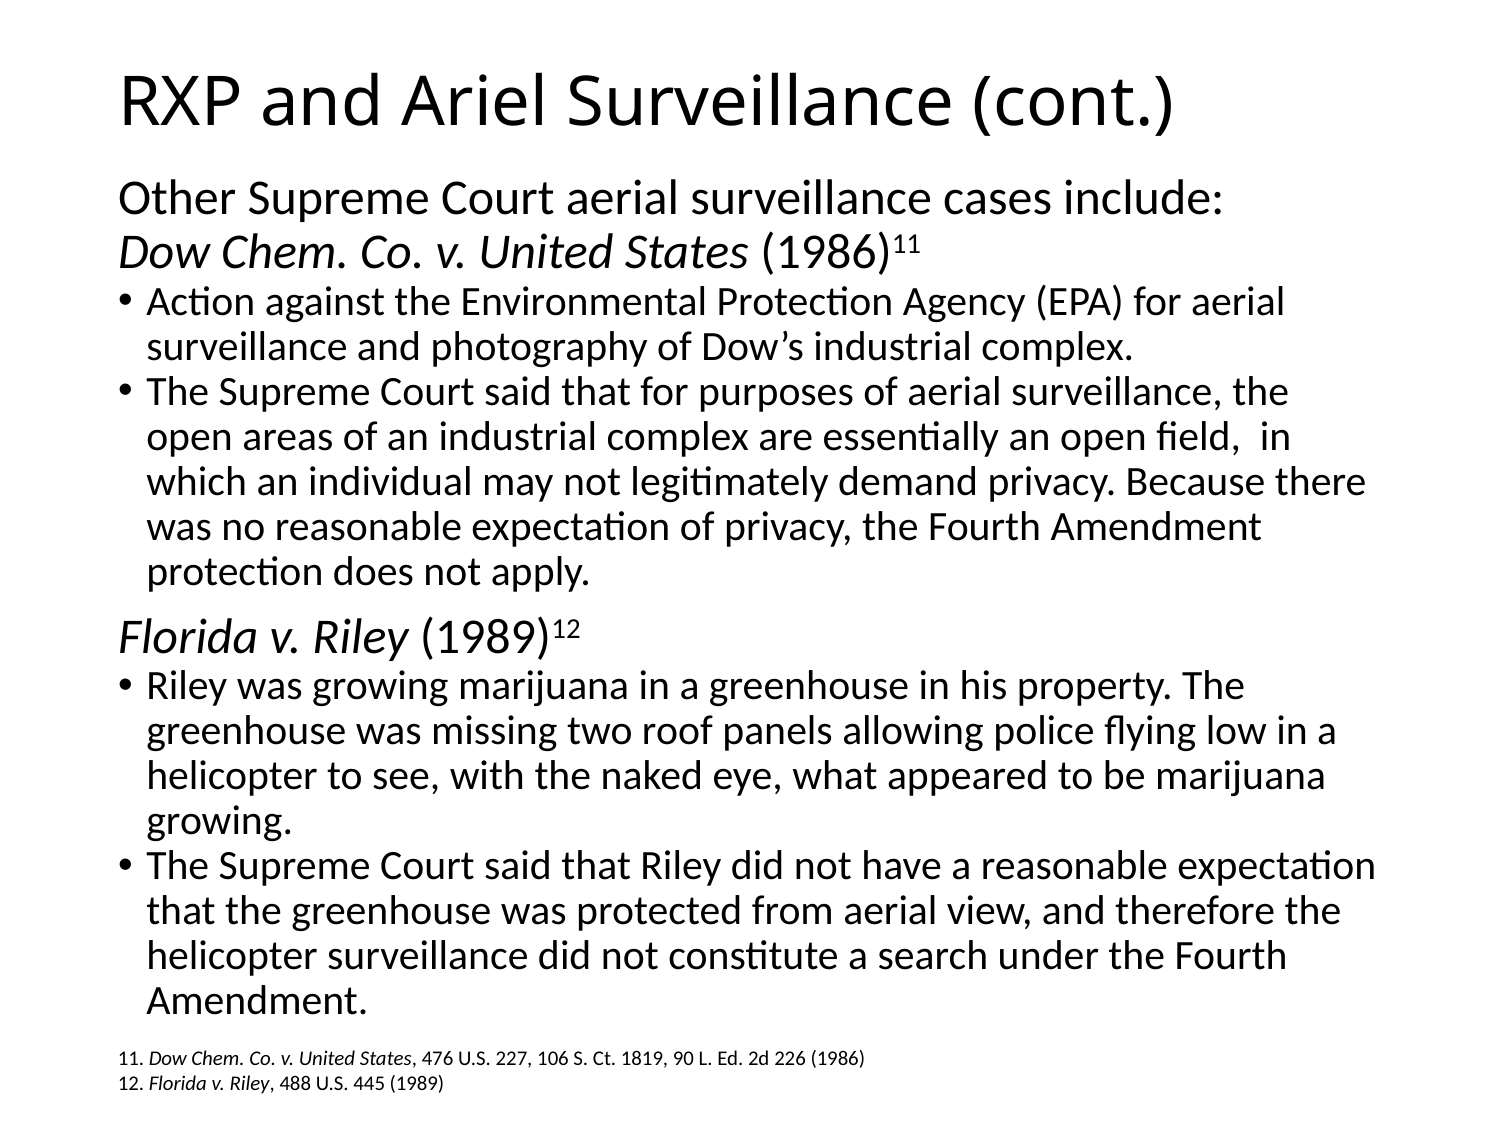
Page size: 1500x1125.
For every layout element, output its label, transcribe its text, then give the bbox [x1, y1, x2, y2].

title RXP and Ariel Surveillance (cont.) [102, 17, 1398, 163]
text_box 11. Dow Chem. Co. v. United States, 476 U.S. 227, 106 S. Ct. 1819, 90 L. Ed. 2d 226 (1986) 12. Florida v. Riley, 488 U.S. 445 (1989) [103, 1037, 1334, 1102]
list Other Supreme Court aerial surveillance cases include: Dow Chem. Co. v. United States (1986)11 Action against the Environmental Protection Agency (EPA) for aerial surveillance and photography of Dow’s industrial complex. The Supreme Court said that for purposes of aerial surveillance, the open areas of an industrial complex are essentially an open field, in which an individual may not legitimately demand privacy. Because there was no reasonable expectation of privacy, the Fourth Amendment protection does not apply. Florida v. Riley (1989)12 Riley was growing marijuana in a greenhouse in his property. The greenhouse was missing two roof panels allowing police flying low in a helicopter to see, with the naked eye, what appeared to be marijuana growing. The Supreme Court said that Riley did not have a reasonable expectation that the greenhouse was protected from aerial view, and therefore the helicopter surveillance did not constitute a search under the Fourth Amendment. [102, 163, 1398, 937]
